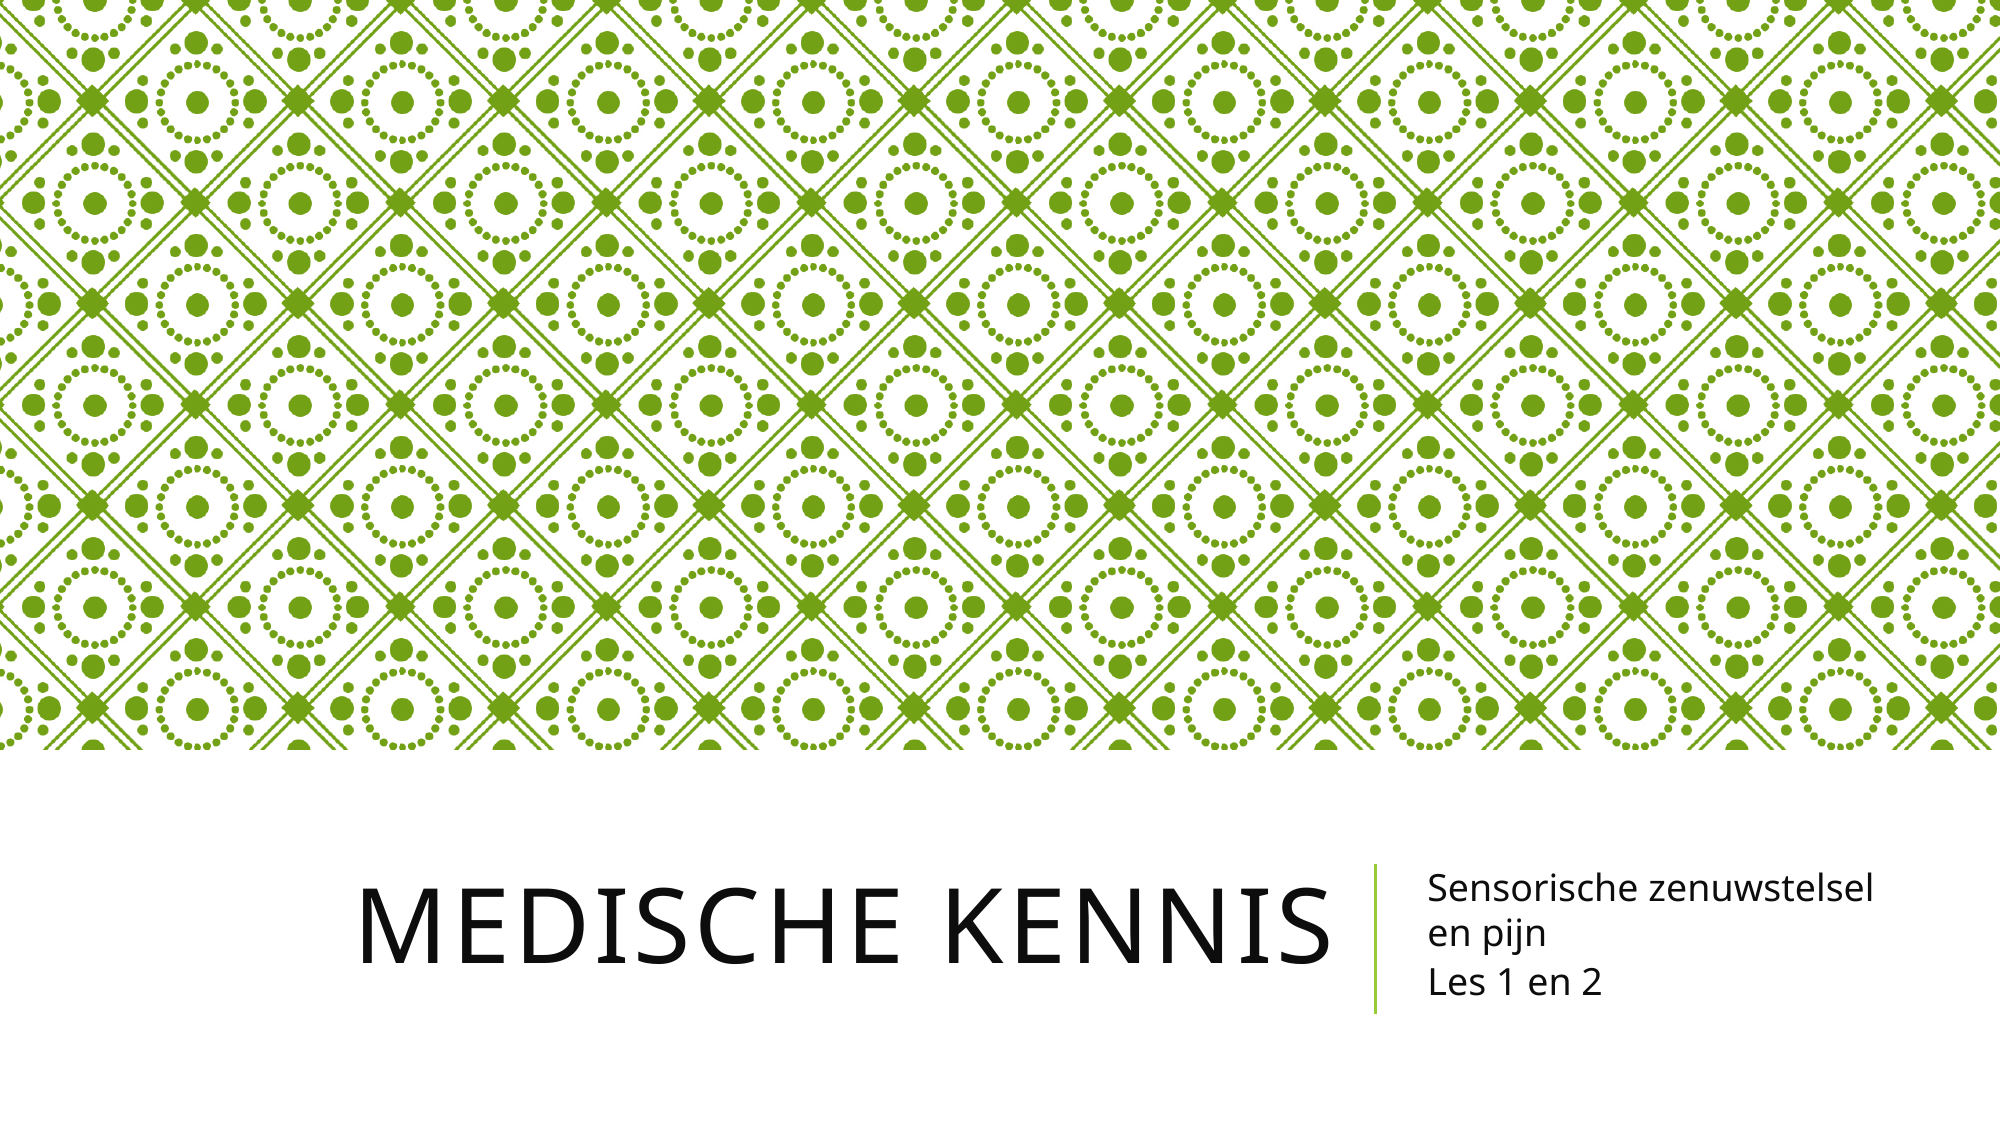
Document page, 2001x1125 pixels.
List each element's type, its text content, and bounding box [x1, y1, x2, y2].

title Medische kennis [75, 813, 1350, 1054]
subtitle Sensorische zenuwstelsel en pijn Les 1 en 2 [1412, 813, 1938, 1054]
